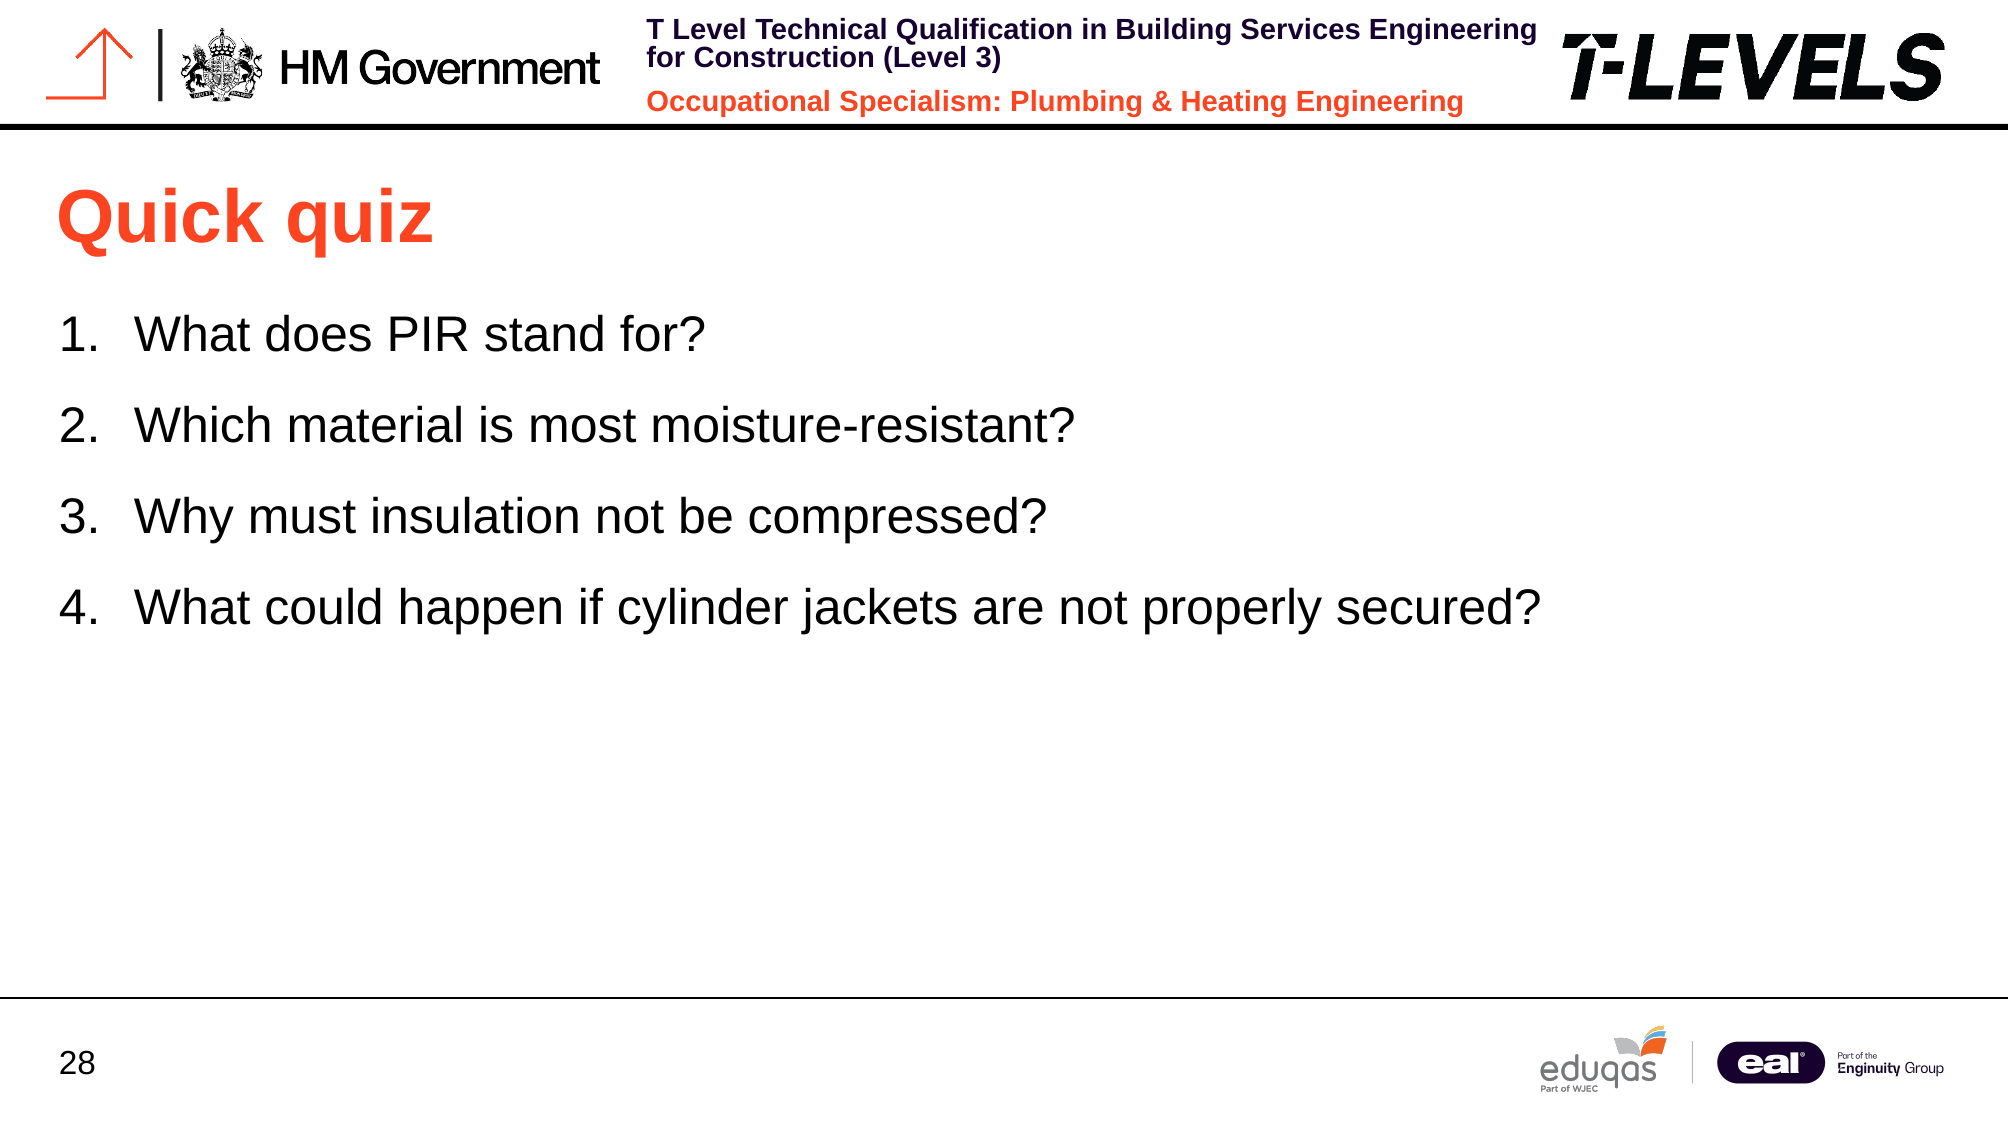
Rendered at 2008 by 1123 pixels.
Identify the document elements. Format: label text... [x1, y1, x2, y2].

picture [158, 28, 600, 102]
picture [41, 27, 139, 100]
title Quick quiz [41, 111, 1949, 314]
picture [1543, 25, 1964, 108]
list What does PIR stand for? Which material is most moisture-resistant? Why must insulation not be compressed? What could happen if cylinder jackets are not properly secured? [59, 295, 1933, 950]
picture [1535, 1021, 1949, 1097]
